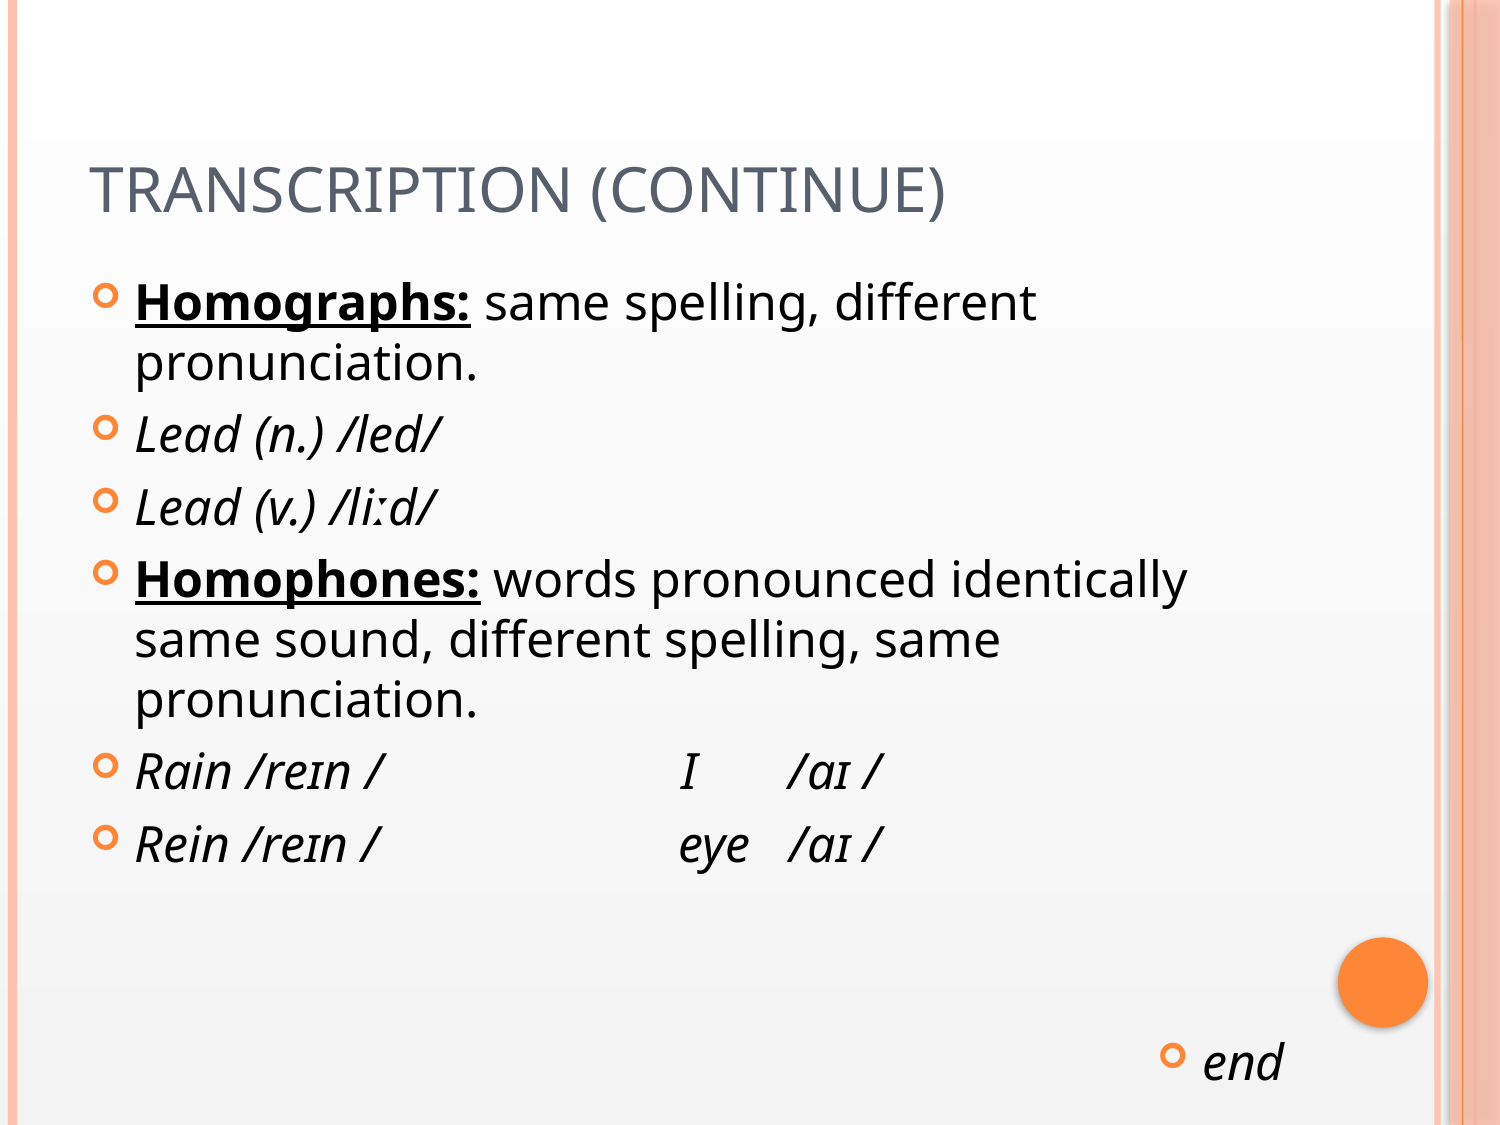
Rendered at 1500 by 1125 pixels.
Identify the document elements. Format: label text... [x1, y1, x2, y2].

title Transcription (continue) [75, 45, 1300, 233]
list Homographs: same spelling, different pronunciation. Lead (n.) /led/ Lead (v.) /liːd/ Homophones: words pronounced identically same sound, different spelling, same pronunciation. Rain /reɪn / I /aɪ / Rein /reɪn / eye /aɪ / end [74, 262, 1301, 1063]
